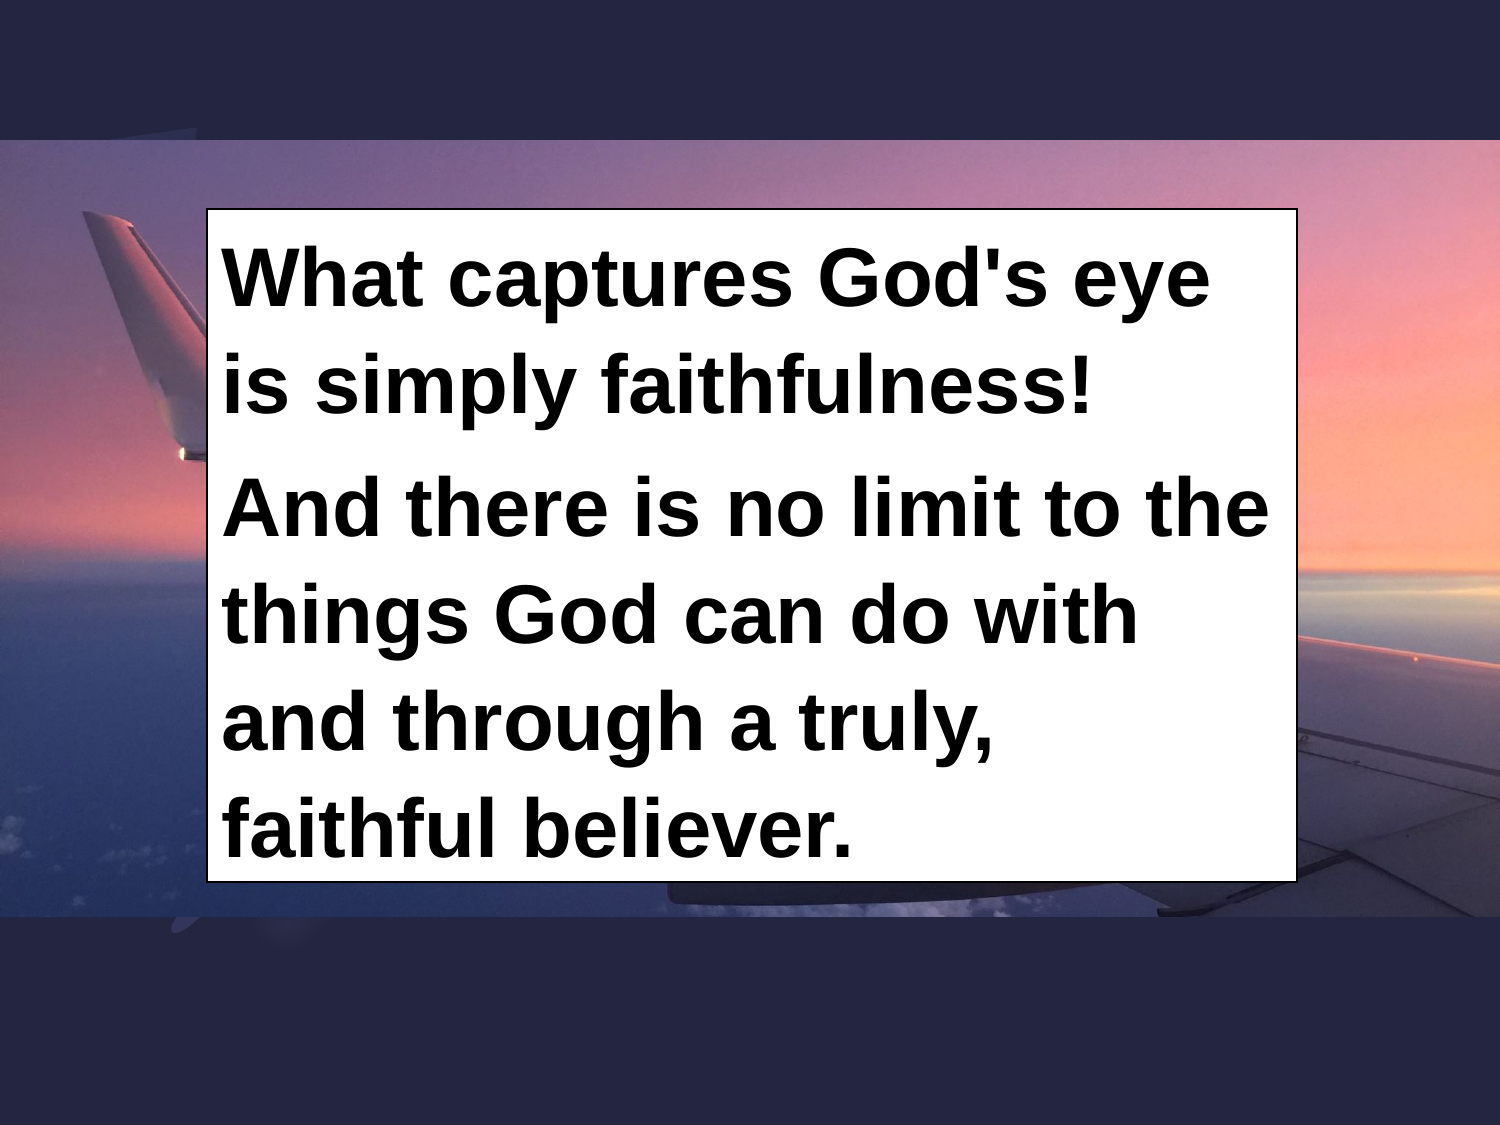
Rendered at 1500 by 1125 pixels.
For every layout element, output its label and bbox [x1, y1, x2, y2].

picture [0, 140, 1500, 917]
